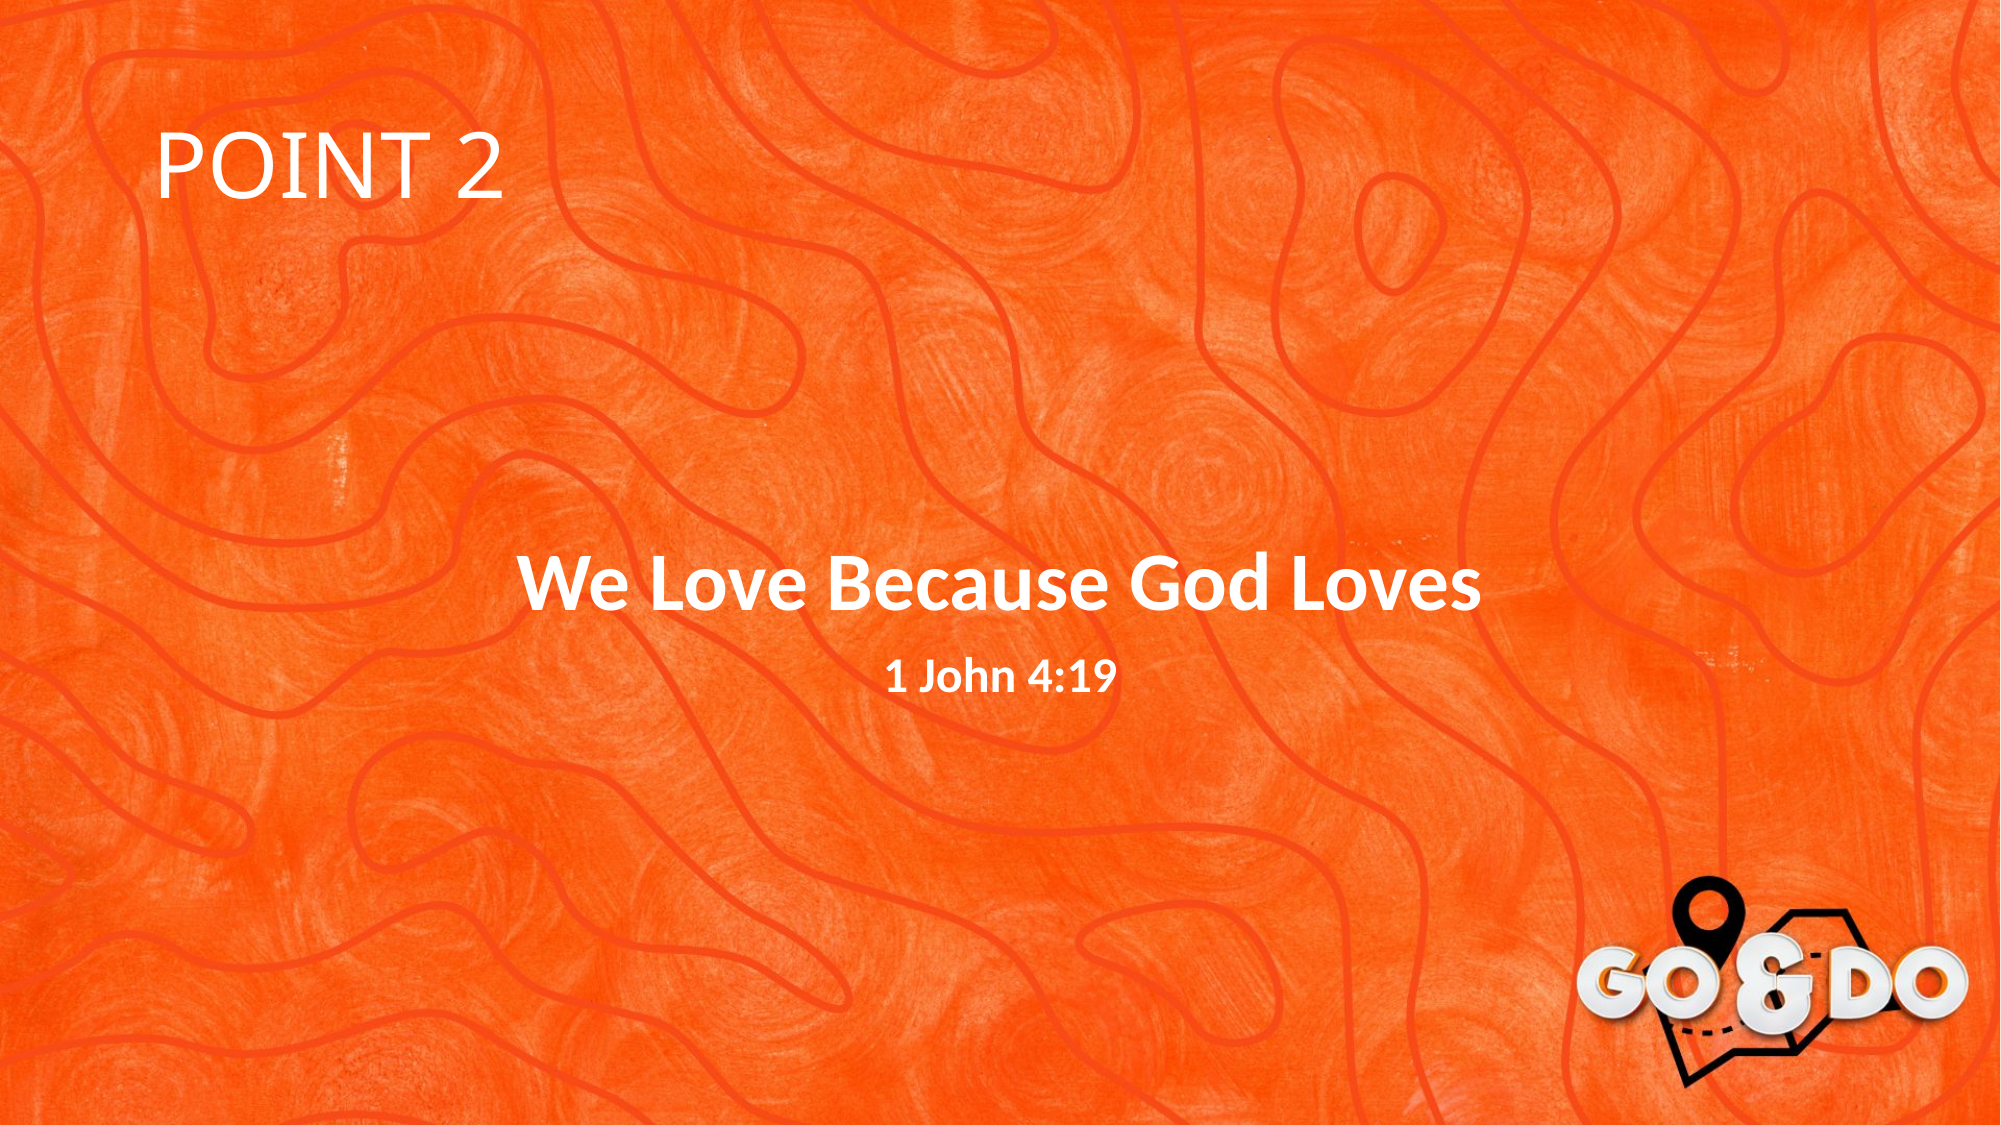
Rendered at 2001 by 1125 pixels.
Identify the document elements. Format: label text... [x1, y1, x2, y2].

list We Love Because God Loves 1 John 4:19 [137, 299, 1863, 1014]
picture [0, 0, 2001, 1125]
title POINT 2 [137, 59, 1863, 278]
